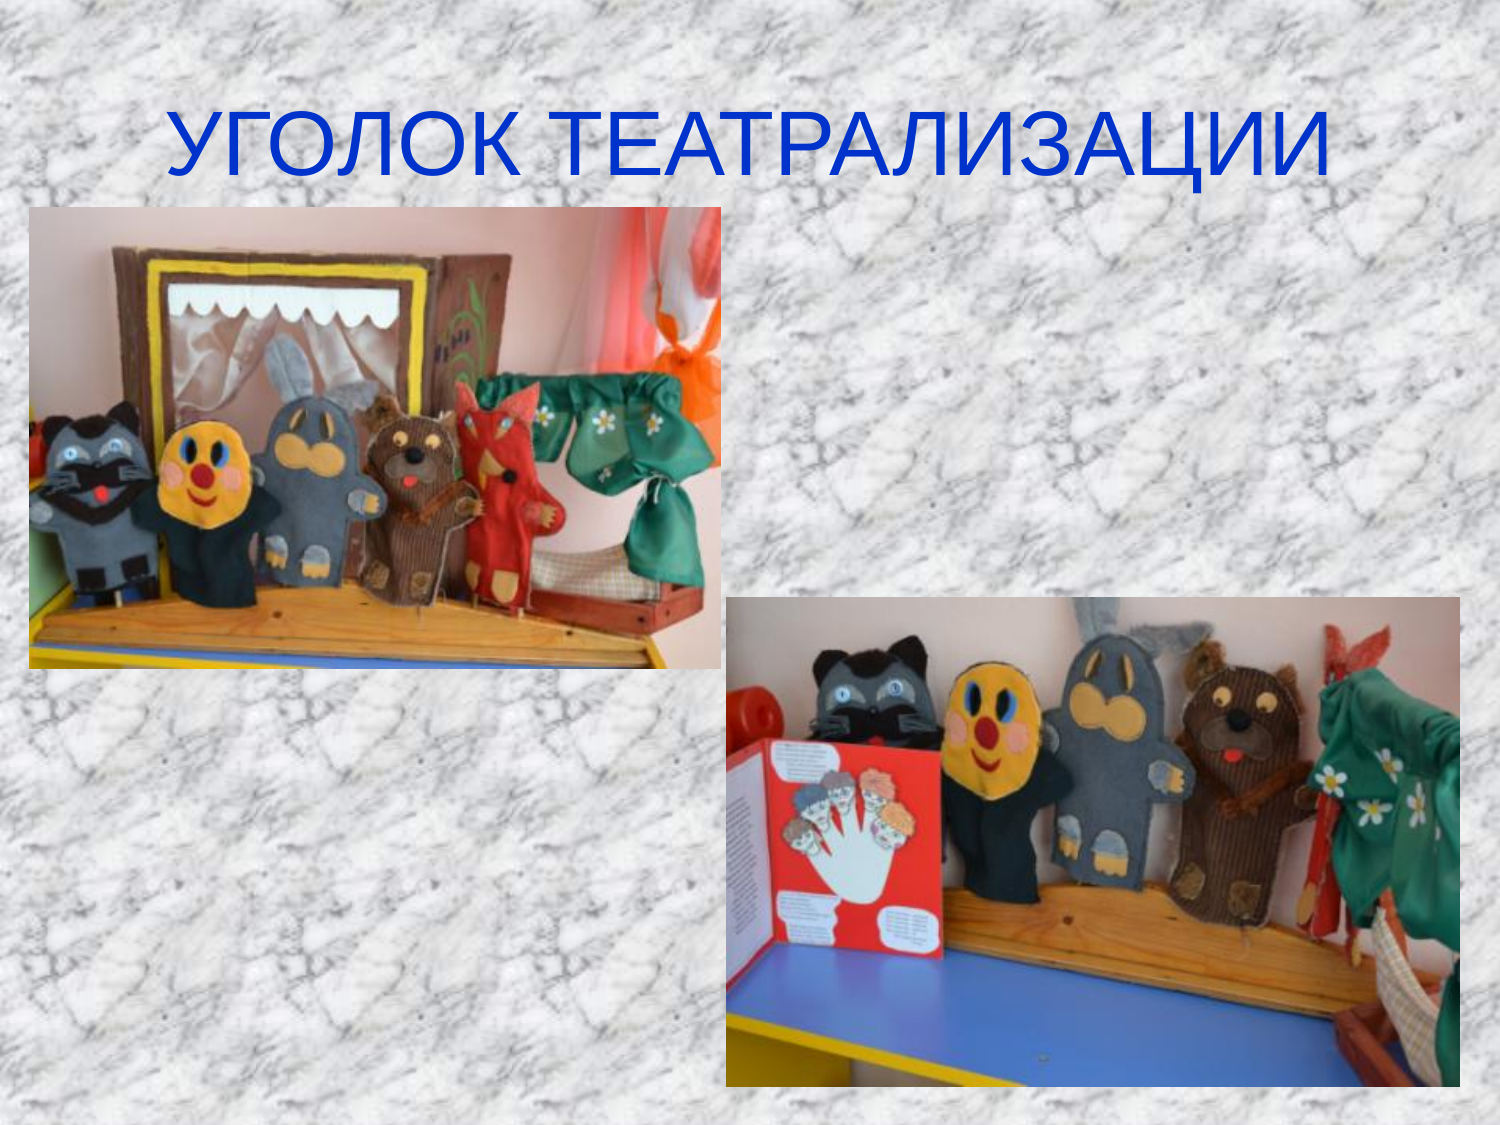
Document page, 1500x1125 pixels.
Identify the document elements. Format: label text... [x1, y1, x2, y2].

picture [0, 0, 1500, 1125]
title УГОЛОК ТЕАТРАЛИЗАЦИИ [74, 44, 1426, 233]
